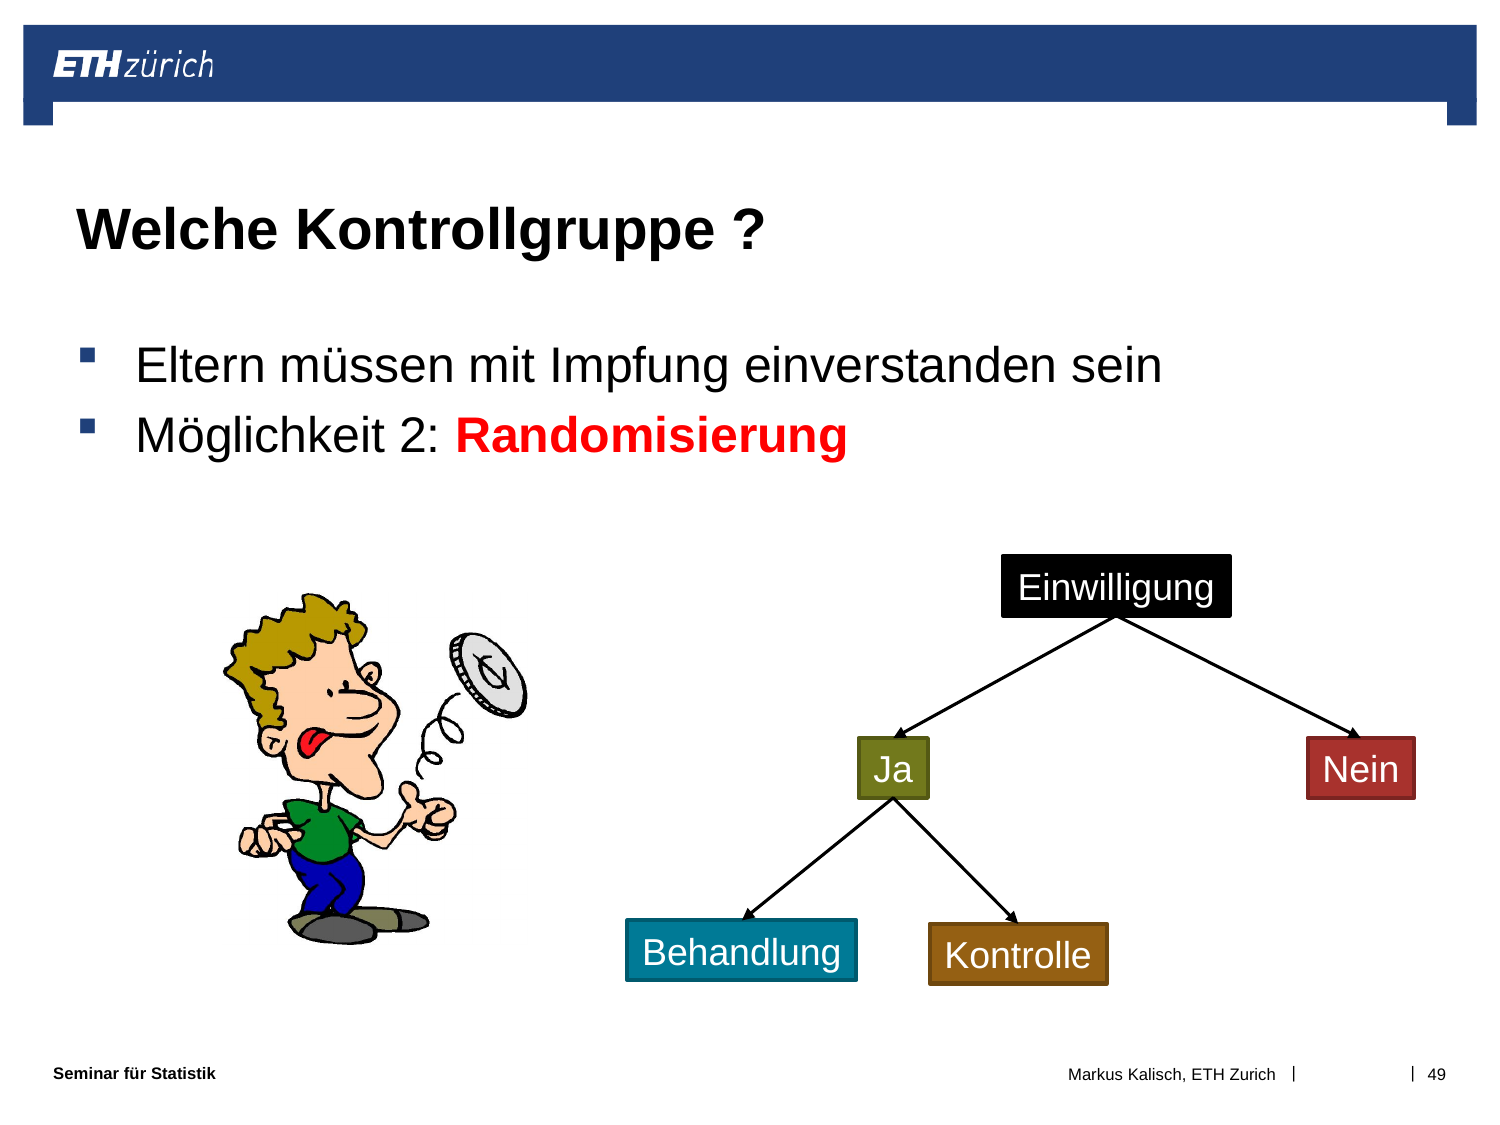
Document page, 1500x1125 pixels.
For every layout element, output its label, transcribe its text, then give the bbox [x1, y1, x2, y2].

title Welche Kontrollgruppe ? [53, 101, 1447, 262]
slide_number 49 [1415, 1034, 1459, 1112]
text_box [625, 555, 1416, 985]
footer Markus Kalisch, ETH Zurich [750, 1034, 1277, 1112]
list Eltern müssen mit Impfung einverstanden sein Möglichkeit 2: Randomisierung [53, 332, 1445, 1024]
picture [222, 592, 528, 945]
